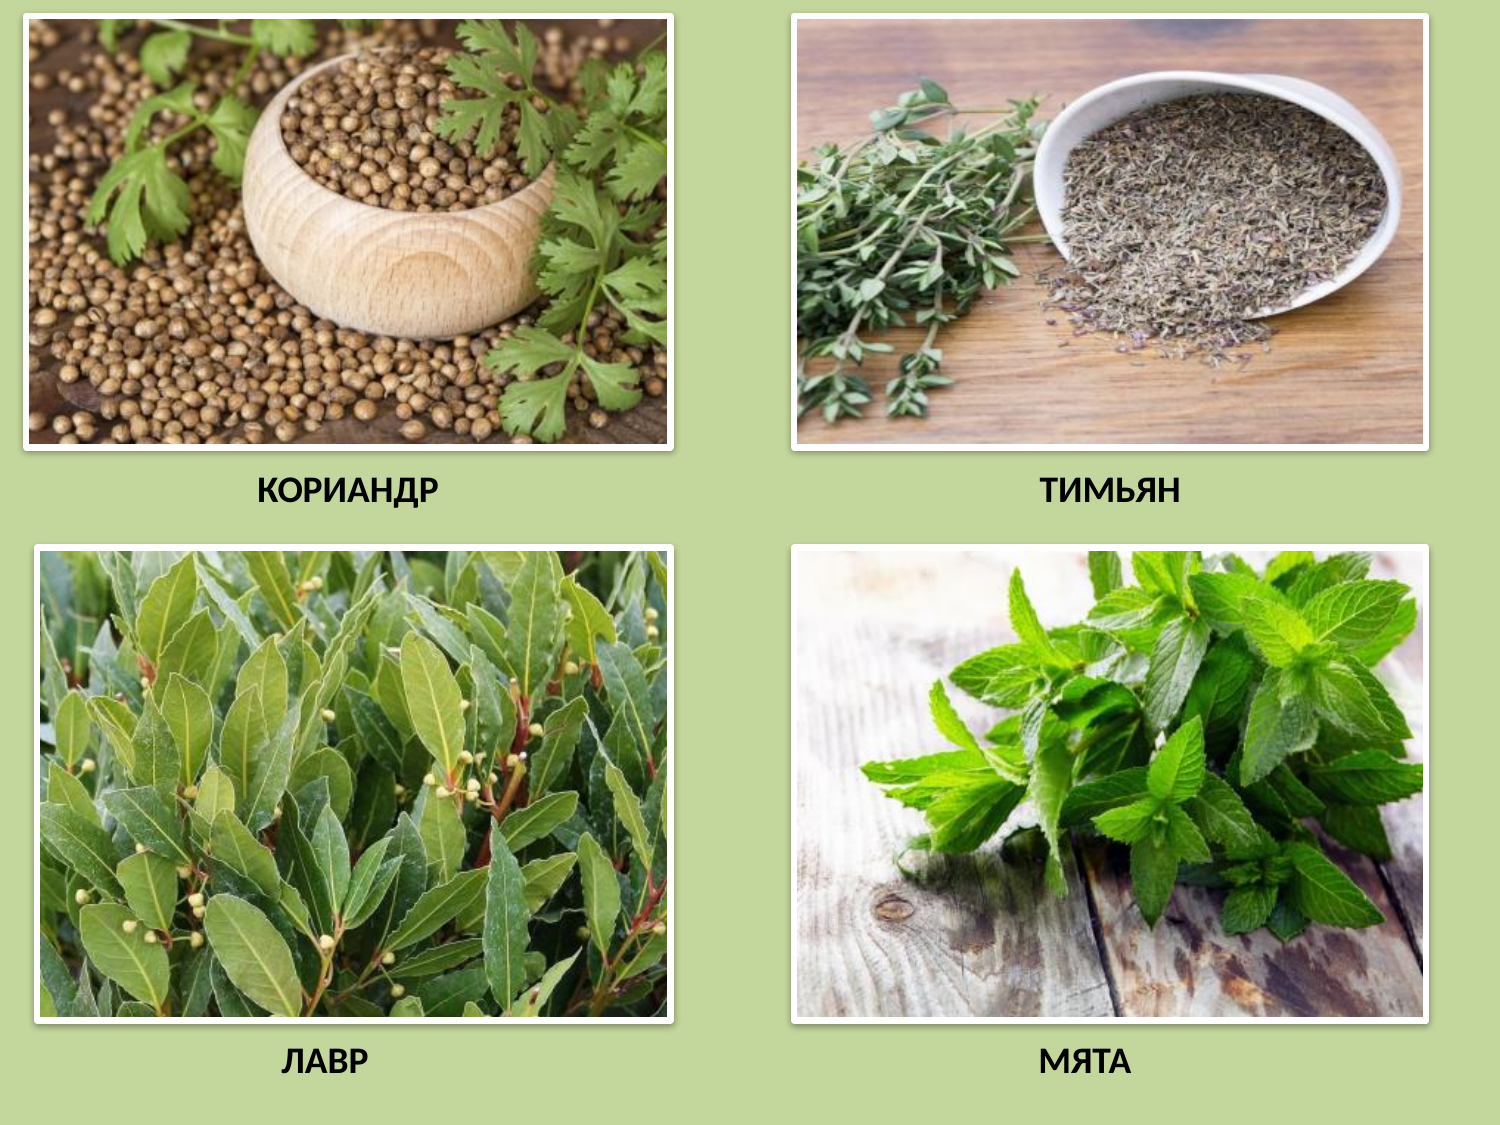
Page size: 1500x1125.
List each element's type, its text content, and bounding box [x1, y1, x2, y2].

text_box ЛАВР [266, 1028, 384, 1089]
text_box МЯТА [1023, 1028, 1264, 1089]
picture [40, 550, 668, 1018]
picture [29, 18, 668, 445]
picture [796, 18, 1424, 445]
picture [796, 550, 1424, 1018]
text_box ТИМЬЯН [1024, 457, 1196, 518]
text_box КОРИАНДР [242, 457, 455, 518]
